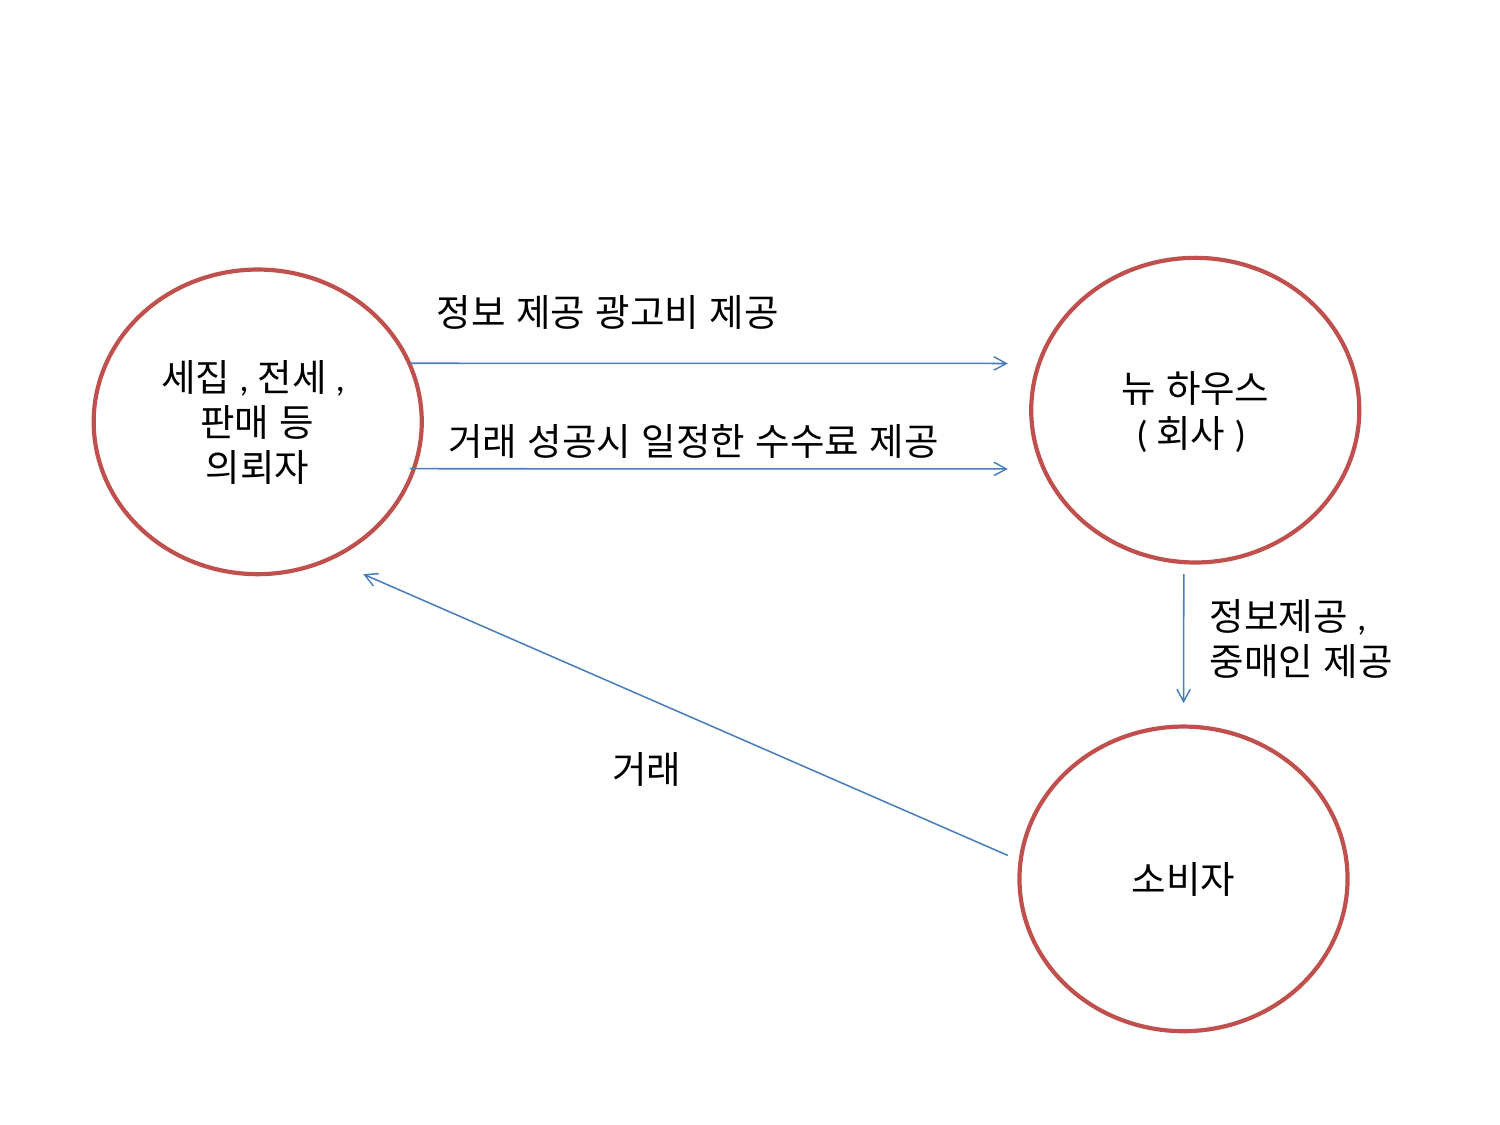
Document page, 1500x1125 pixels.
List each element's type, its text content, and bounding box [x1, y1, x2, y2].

text_box 소비자 [1017, 724, 1350, 1034]
text_box 정보제공, 중매인 제공 [1195, 585, 1454, 691]
text_box 뉴 하우스 (회사) [1029, 255, 1362, 565]
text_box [362, 573, 1008, 856]
text_box 정보 제공 광고비 제공 [421, 281, 997, 341]
text_box 세집,전세,판매 등 의뢰자 [91, 267, 424, 577]
text_box 거래 성공시 일정한 수수료 제공 [433, 410, 997, 467]
